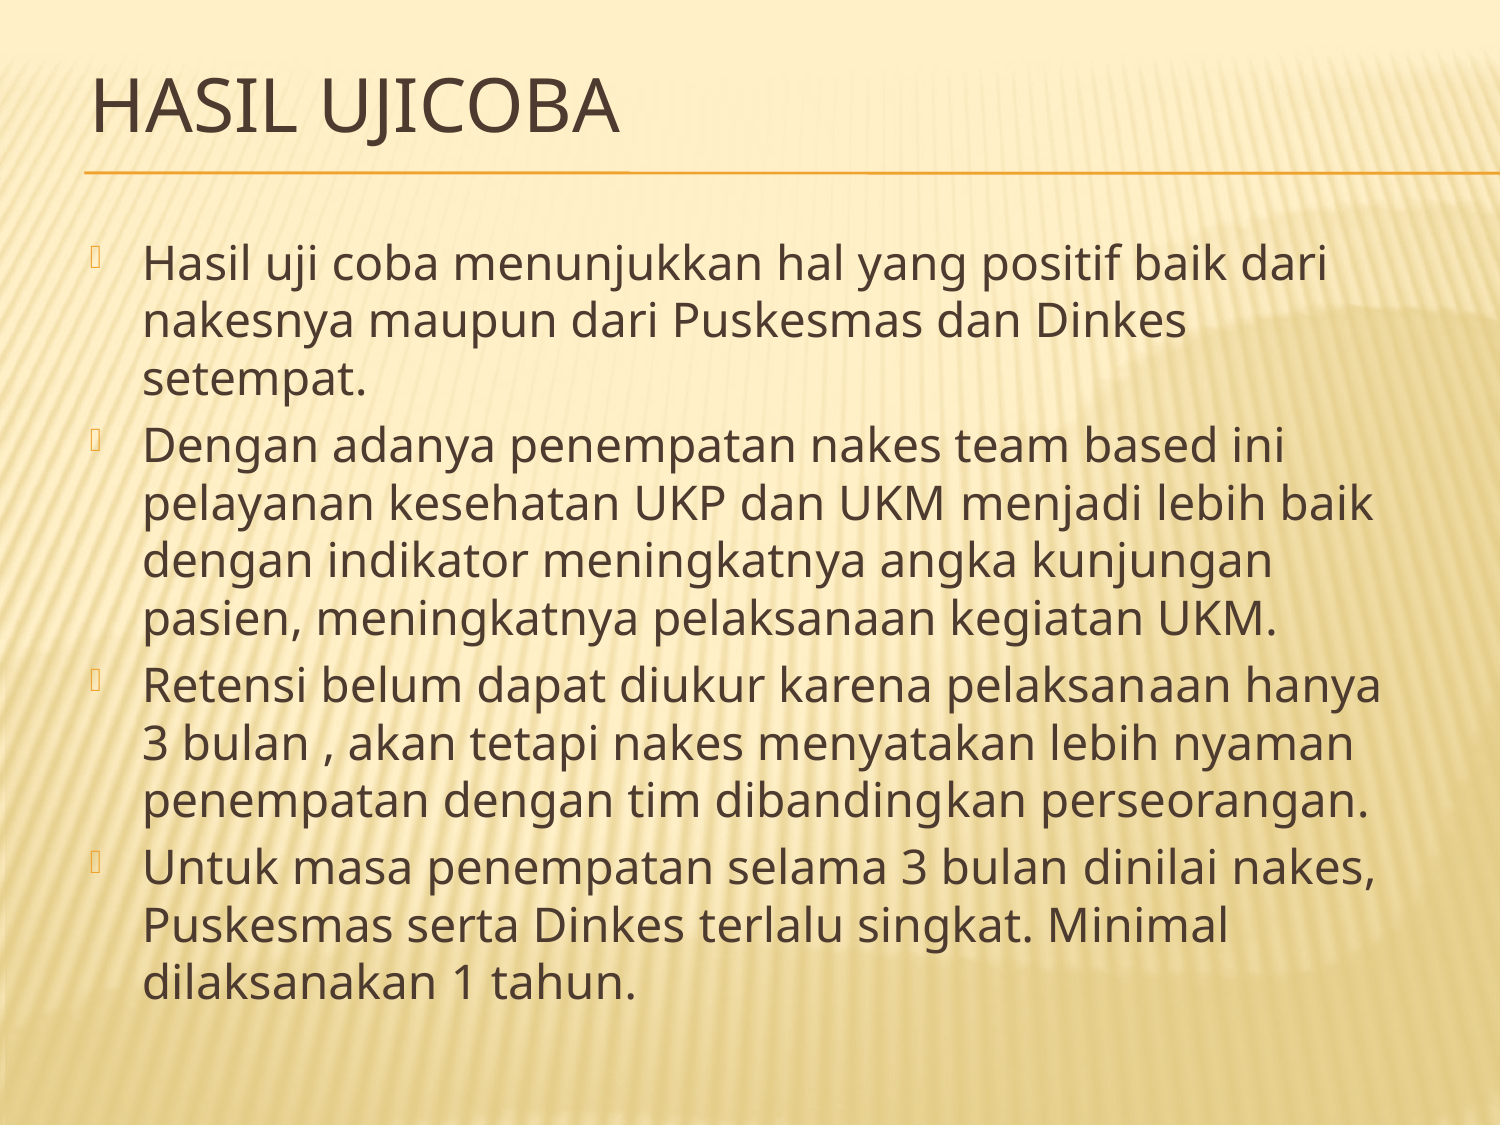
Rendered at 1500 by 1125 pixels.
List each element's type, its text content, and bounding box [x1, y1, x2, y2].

list Hasil uji coba menunjukkan hal yang positif baik dari nakesnya maupun dari Puskesmas dan Dinkes setempat. Dengan adanya penempatan nakes team based ini pelayanan kesehatan UKP dan UKM menjadi lebih baik dengan indikator meningkatnya angka kunjungan pasien, meningkatnya pelaksanaan kegiatan UKM. Retensi belum dapat diukur karena pelaksanaan hanya 3 bulan , akan tetapi nakes menyatakan lebih nyaman penempatan dengan tim dibandingkan perseorangan. Untuk masa penempatan selama 3 bulan dinilai nakes, Puskesmas serta Dinkes terlalu singkat. Minimal dilaksanakan 1 tahun. [75, 224, 1425, 1070]
title Hasil Ujicoba [75, 45, 1425, 161]
